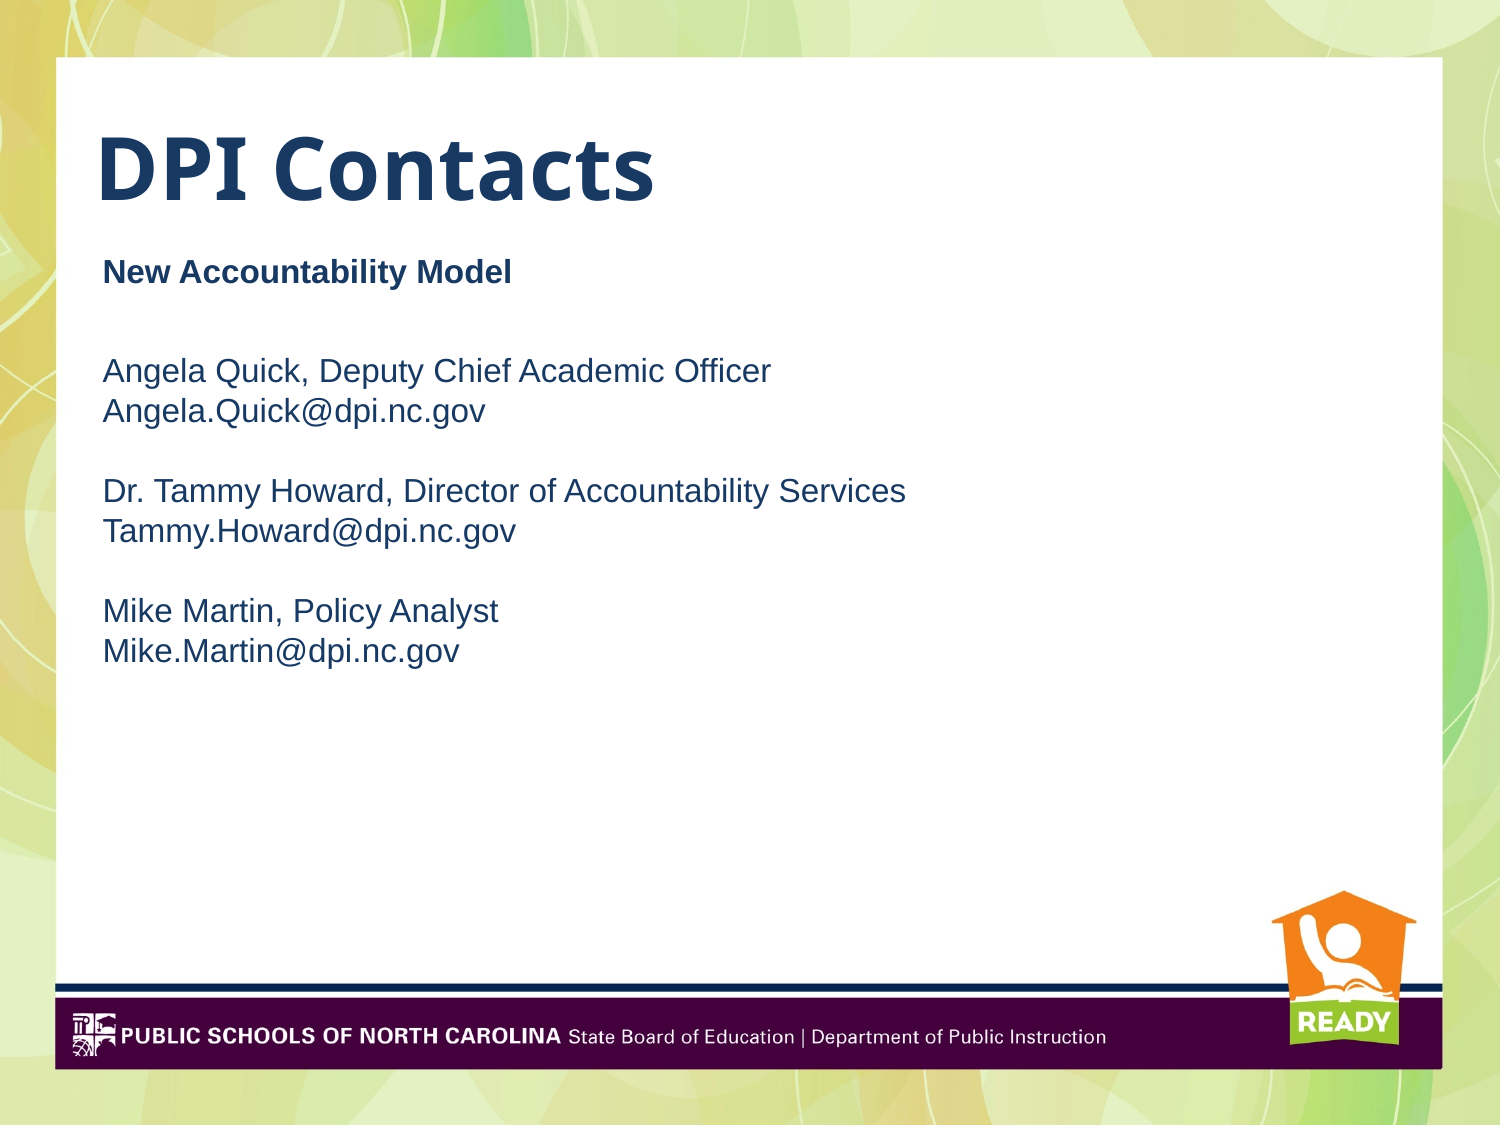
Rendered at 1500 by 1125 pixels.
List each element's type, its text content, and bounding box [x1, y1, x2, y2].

picture [0, 0, 1500, 1125]
title DPI Contacts [79, 40, 1405, 291]
list New Accountability Model Angela Quick, Deputy Chief Academic Officer Angela.Quick@dpi.nc.gov Dr. Tammy Howard, Director of Accountability Services Tammy.Howard@dpi.nc.gov Mike Martin, Policy Analyst Mike.Martin@dpi.nc.gov [87, 242, 1413, 868]
